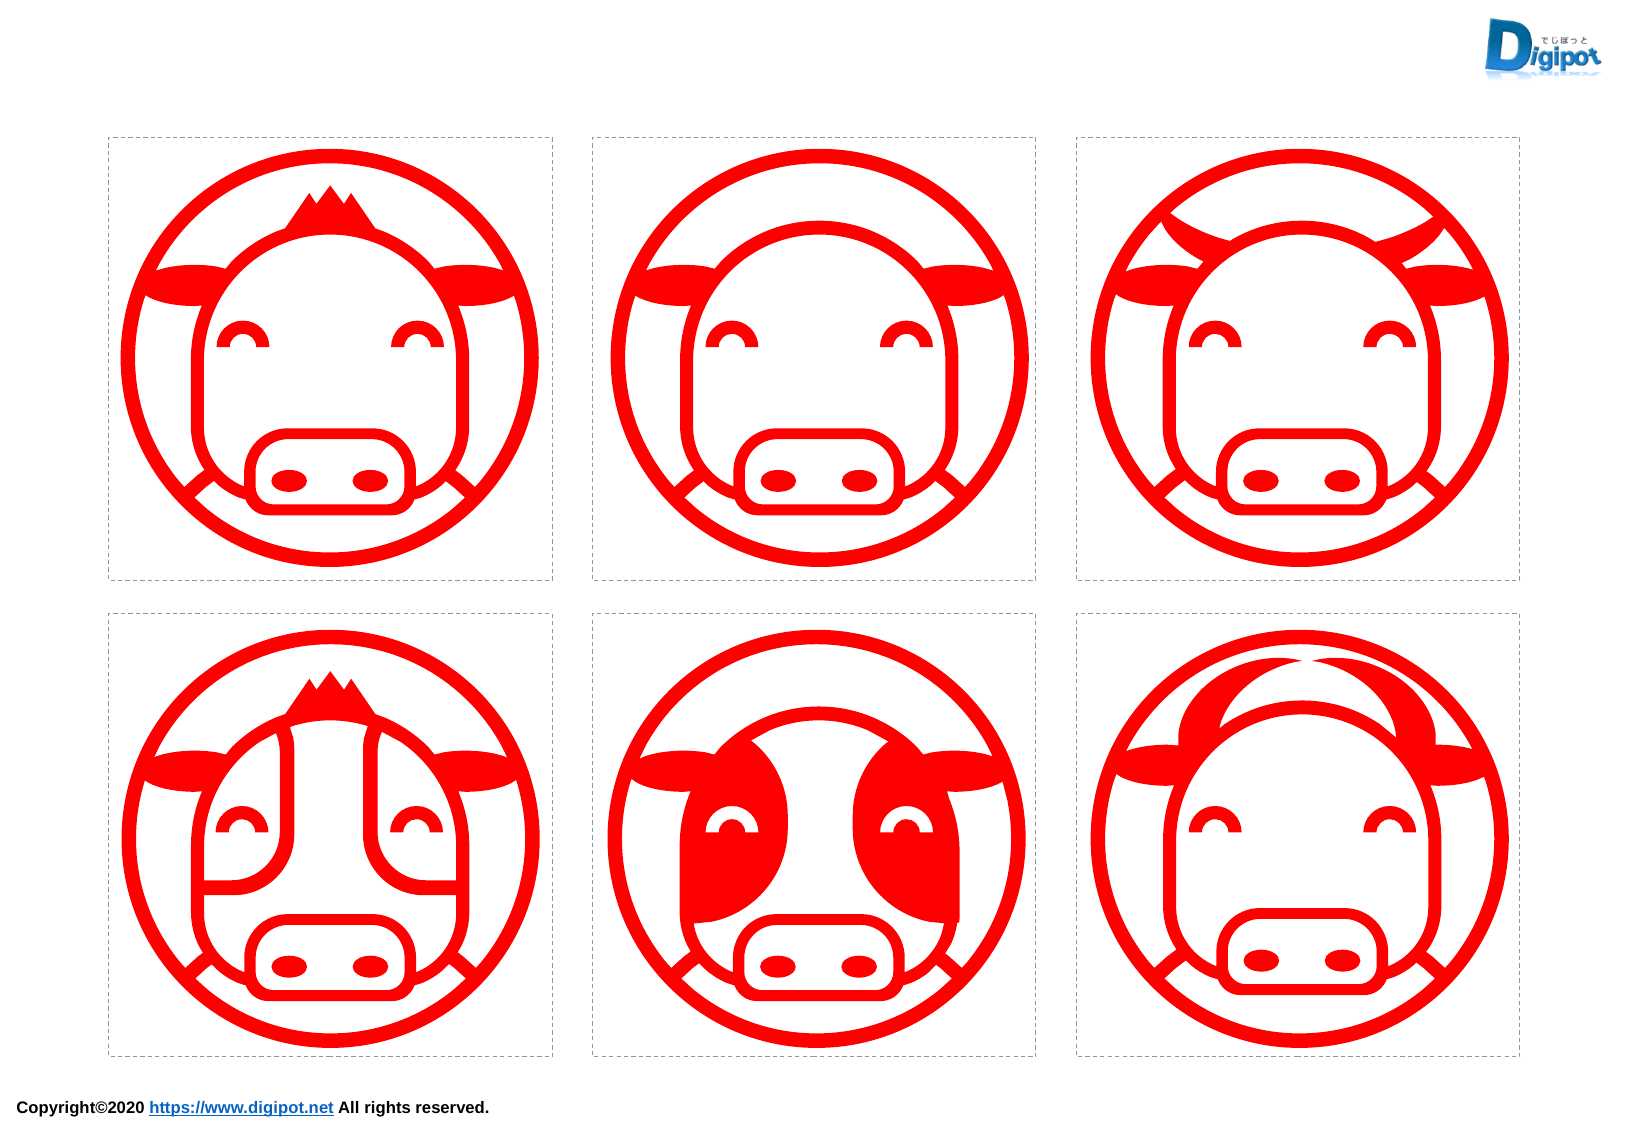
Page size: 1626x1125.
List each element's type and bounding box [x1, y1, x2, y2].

text_box [606, 628, 1027, 1049]
picture [1485, 18, 1602, 82]
text_box [1089, 628, 1510, 1049]
text_box [120, 628, 541, 1049]
text_box [119, 147, 540, 569]
text_box [609, 147, 1030, 569]
text_box [1089, 147, 1510, 569]
